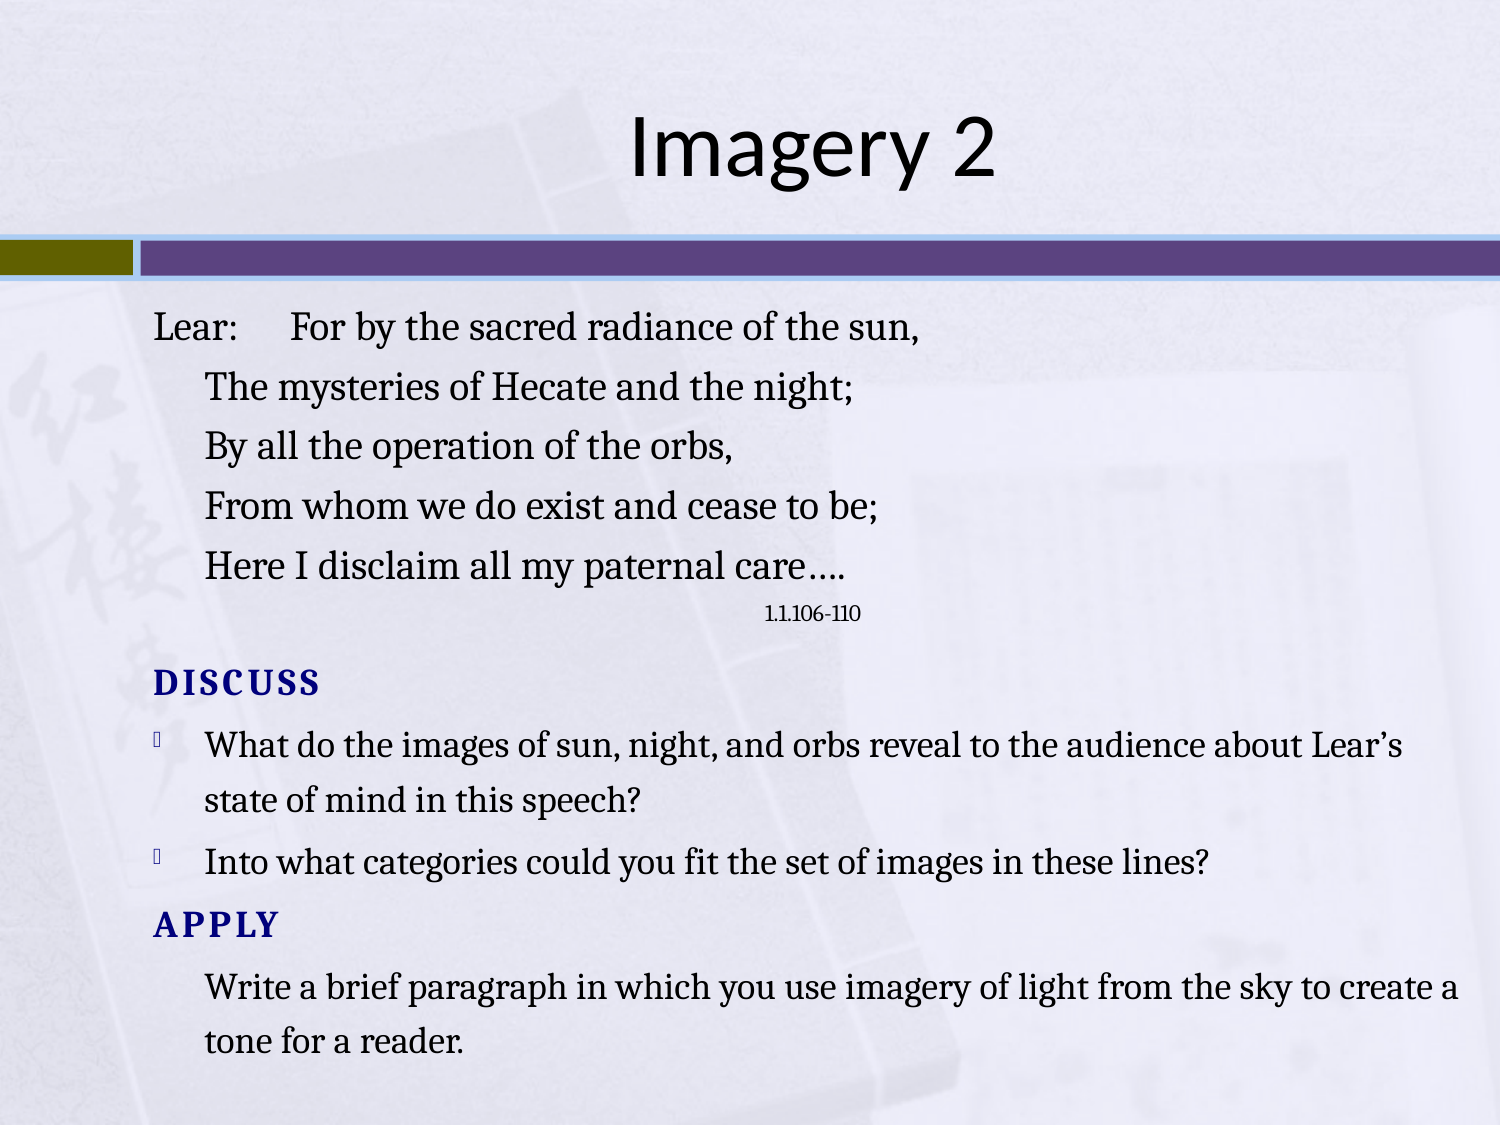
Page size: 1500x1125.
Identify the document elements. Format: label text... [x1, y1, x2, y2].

title Imagery 2 [138, 46, 1489, 234]
list Lear: For by the sacred radiance of the sun, The mysteries of Hecate and the night; By all the operation of the orbs, From whom we do exist and cease to be; Here I disclaim all my paternal care…. 1.1.106-110 DISCUSS What do the images of sun, night, and orbs reveal to the audience about Lear’s state of mind in this speech? Into what categories could you fit the set of images in these lines? APPLY Write a brief paragraph in which you use imagery of light from the sky to create a tone for a reader. [138, 281, 1489, 1076]
